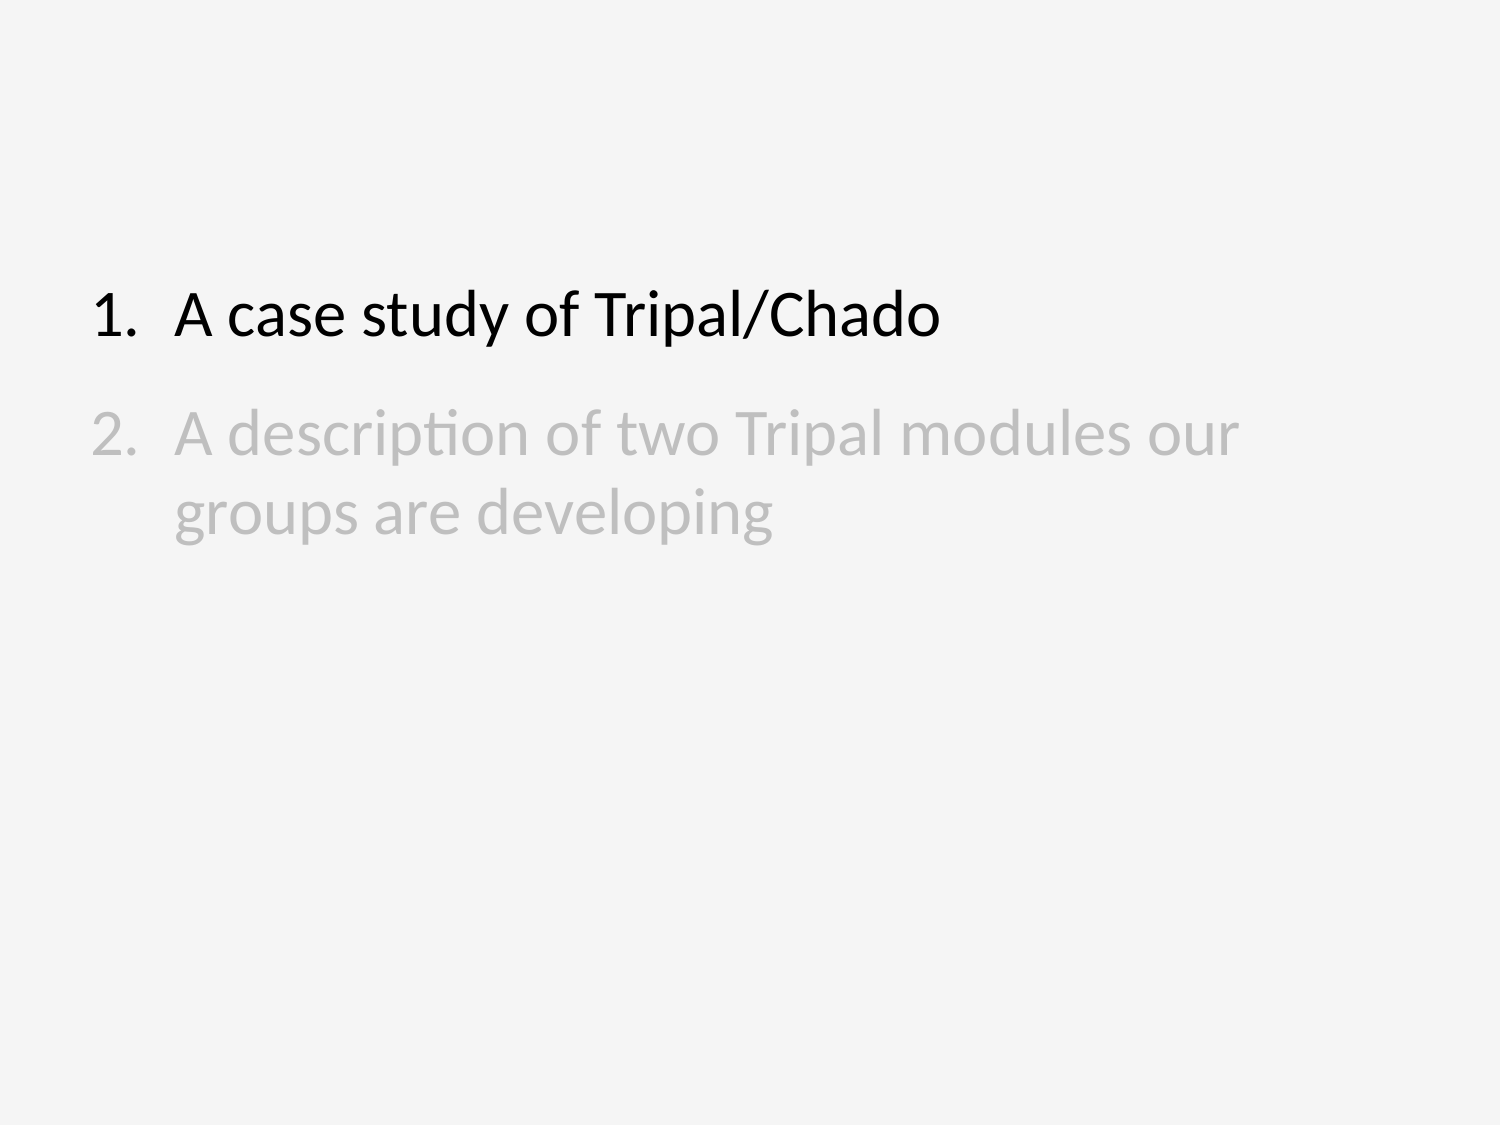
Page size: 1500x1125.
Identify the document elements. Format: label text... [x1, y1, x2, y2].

list A case study of Tripal/Chado A description of two Tripal modules our groups are developing [75, 262, 1425, 1005]
